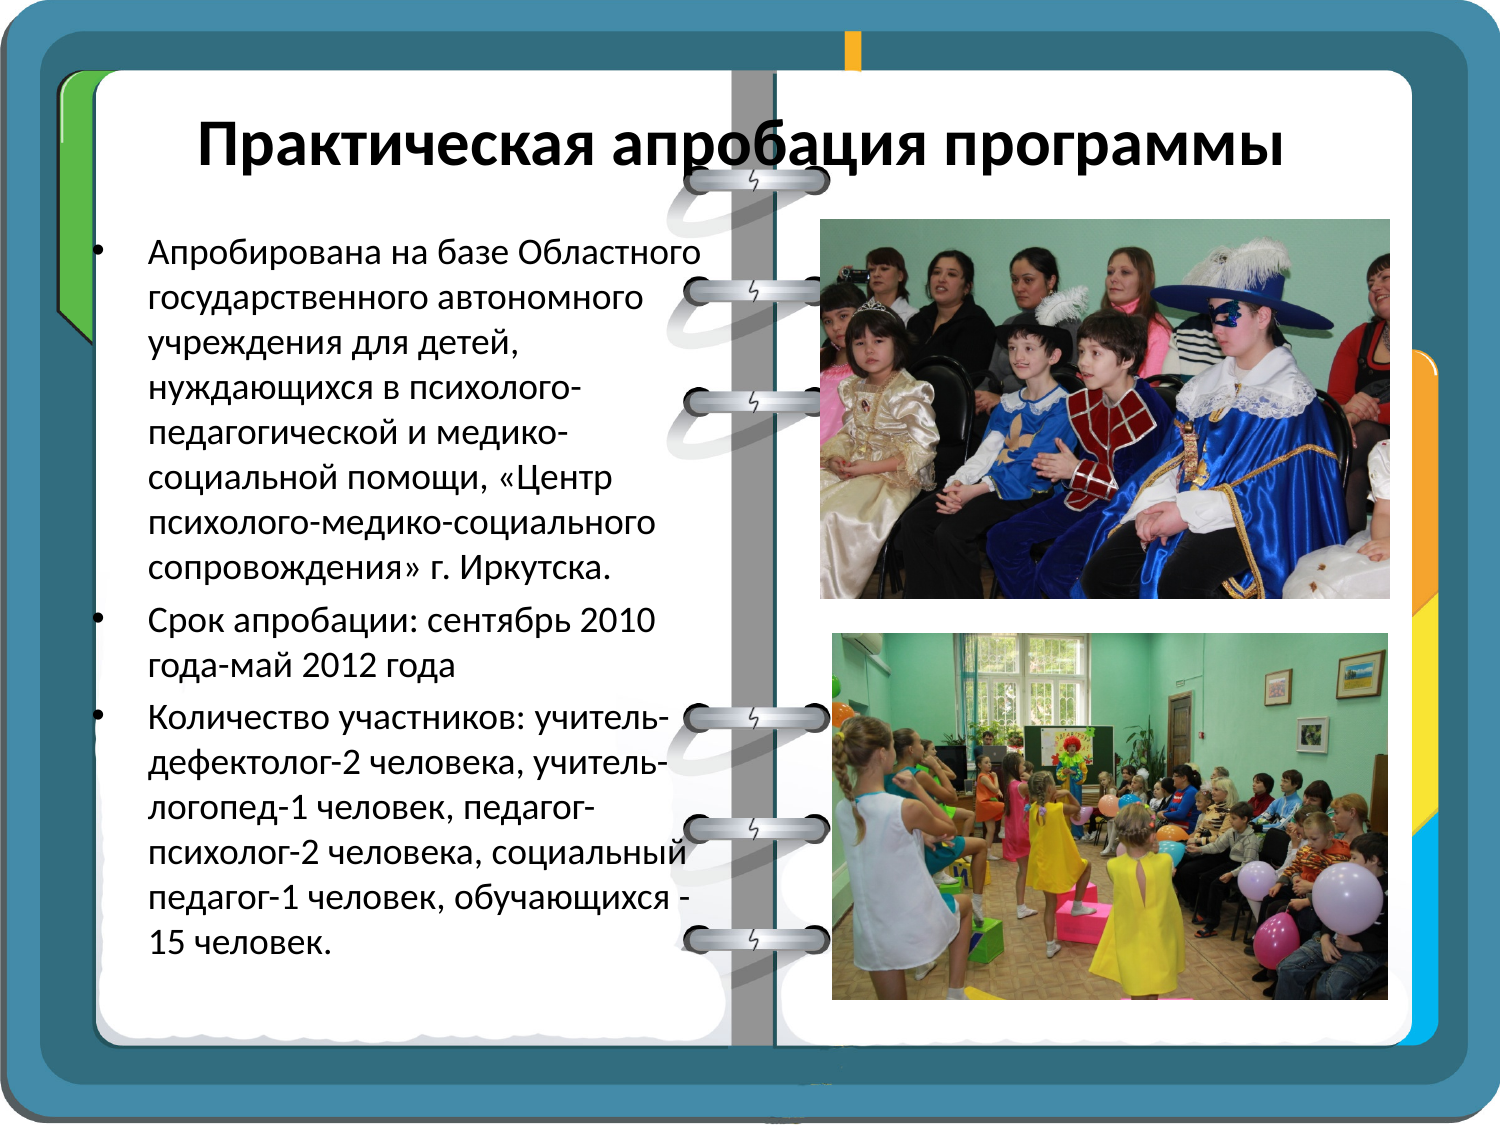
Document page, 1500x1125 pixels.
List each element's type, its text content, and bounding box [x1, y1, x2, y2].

title Практическая апробация программы [75, 45, 1425, 233]
picture [0, 0, 1500, 1125]
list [820, 219, 1390, 600]
list Апробирована на базе Областного государственного автономного учреждения для детей, нуждающихся в психолого-педагогической и медико-социальной помощи, «Центр психолого-медико-социального сопровождения» г. Иркутска. Срок апробации: сентябрь 2010 года-май 2012 года Количество участников: учитель-дефектолог-2 человека, учитель-логопед-1 человек, педагог-психолог-2 человека, социальный педагог-1 человек, обучающихся -15 человек. [76, 219, 740, 963]
